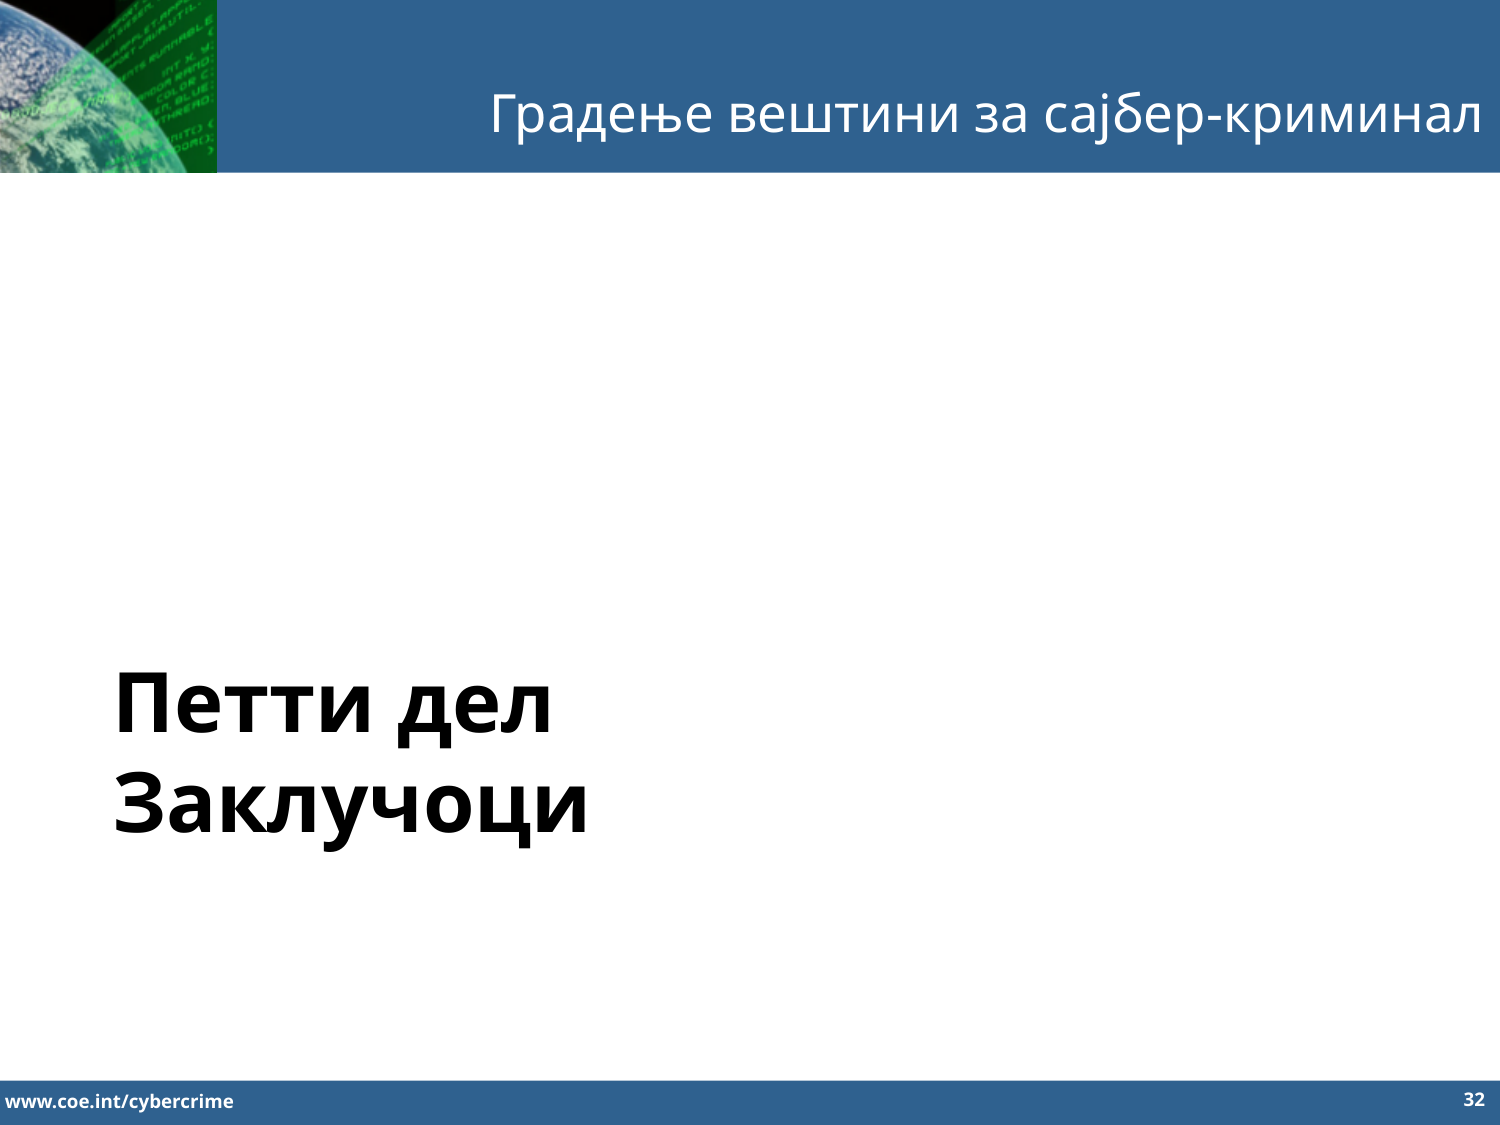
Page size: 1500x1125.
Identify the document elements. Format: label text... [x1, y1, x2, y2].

picture [0, 0, 217, 173]
text_box Петти дел Заклучоци [97, 641, 848, 857]
list Градење вештини за сајбер-криминал [461, 0, 1500, 170]
slide_number 32 [1162, 1080, 1500, 1125]
